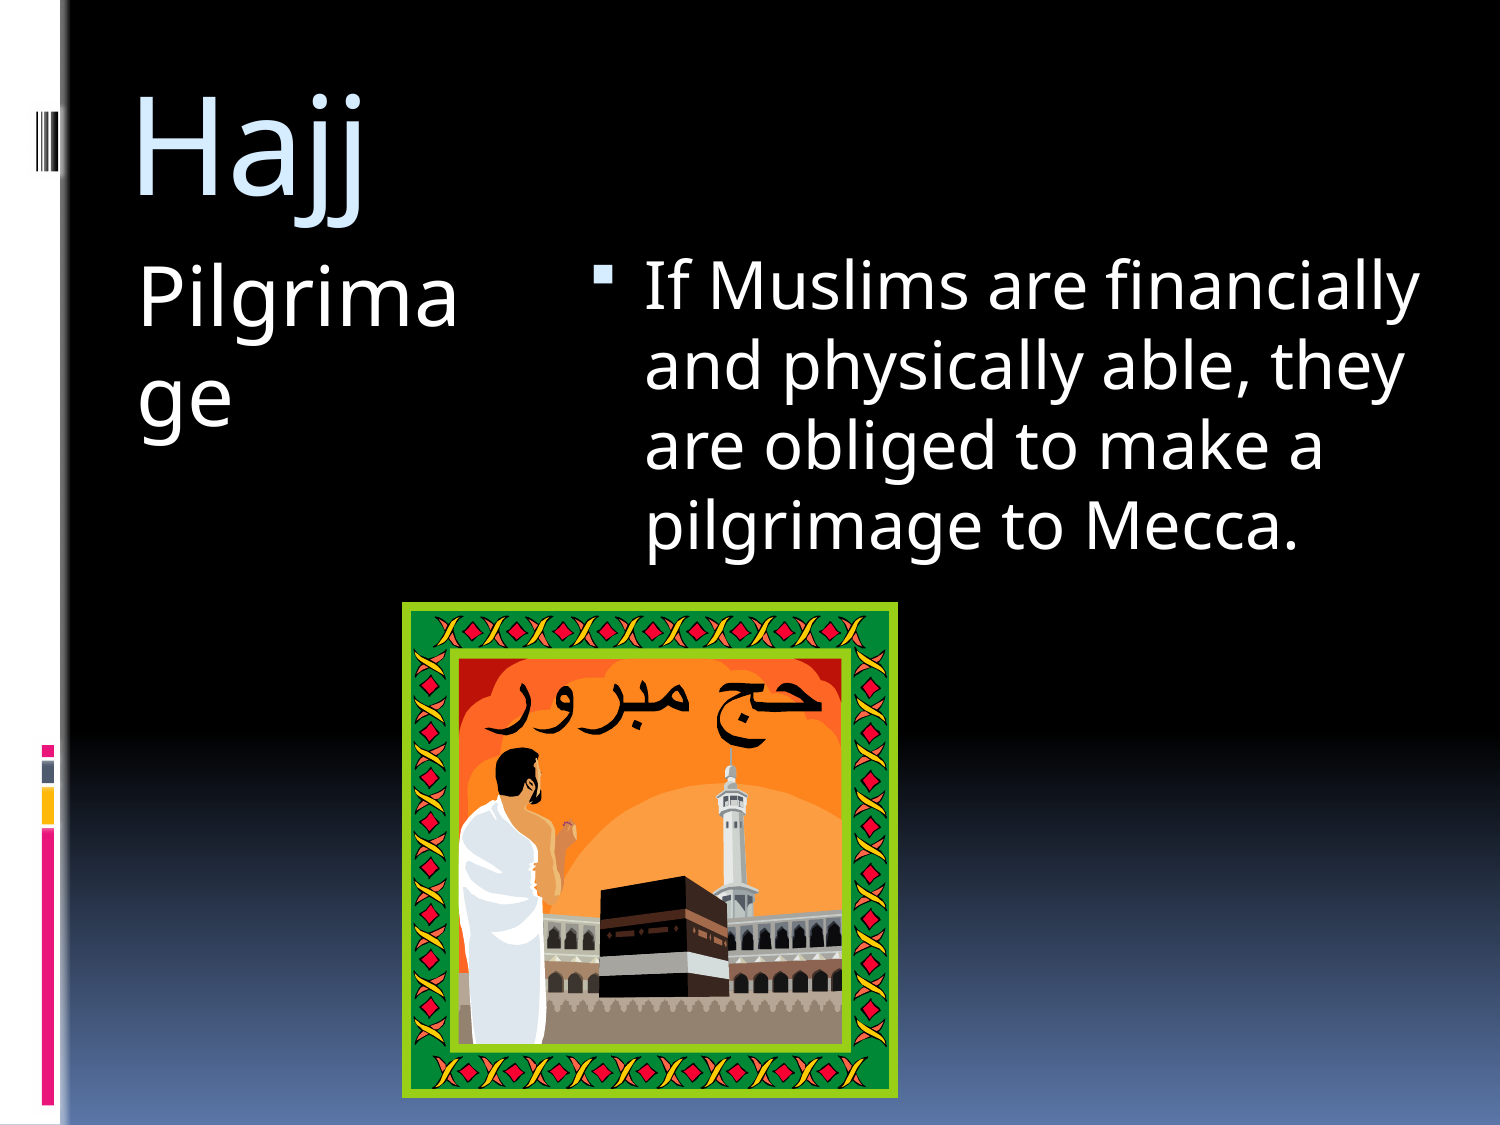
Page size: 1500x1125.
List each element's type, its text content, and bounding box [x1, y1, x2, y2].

picture [399, 599, 901, 1101]
list If Muslims are financially and physically able, they are obliged to make a pilgrimage to Mecca. [562, 235, 1463, 986]
title Hajj [112, 44, 1463, 236]
list Pilgrimage [112, 235, 525, 986]
